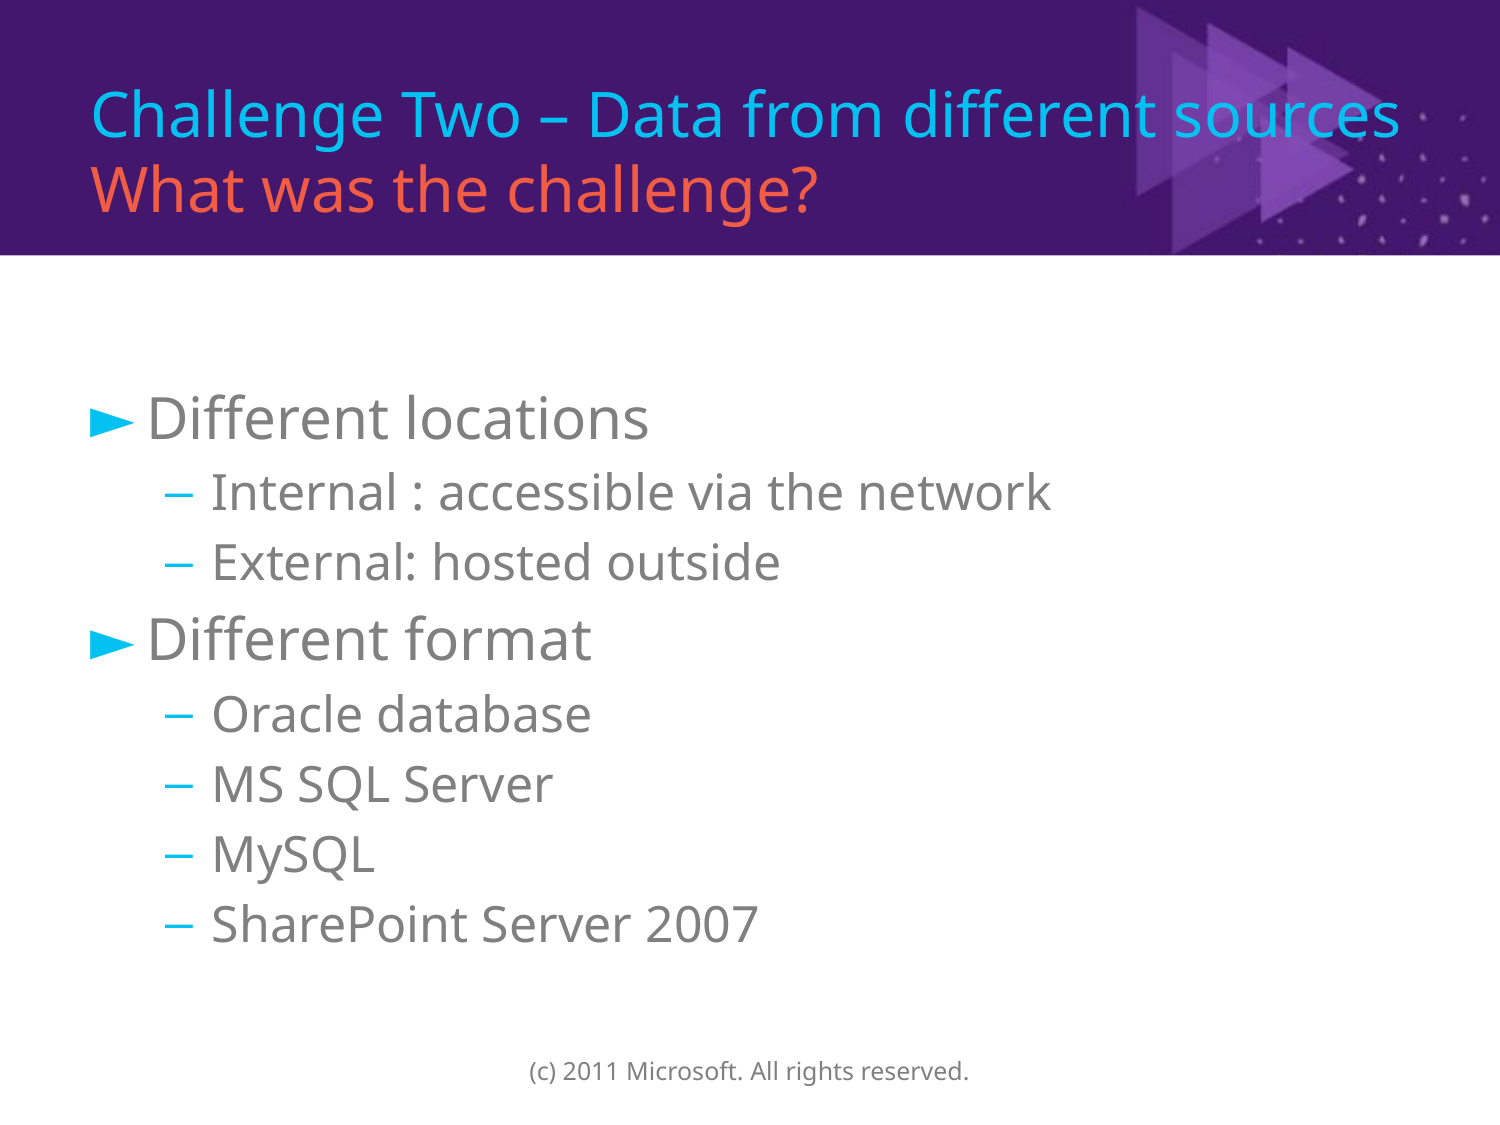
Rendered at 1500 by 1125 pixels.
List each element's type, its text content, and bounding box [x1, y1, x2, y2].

picture [0, 0, 1500, 255]
title Challenge Two – Data from different sources What was the challenge? [75, 56, 1425, 244]
footer (c) 2011 Microsoft. All rights reserved. [512, 1042, 988, 1103]
list Different locations Internal : accessible via the network External: hosted outside Different format Oracle database MS SQL Server MySQL SharePoint Server 2007 [75, 373, 1425, 1005]
